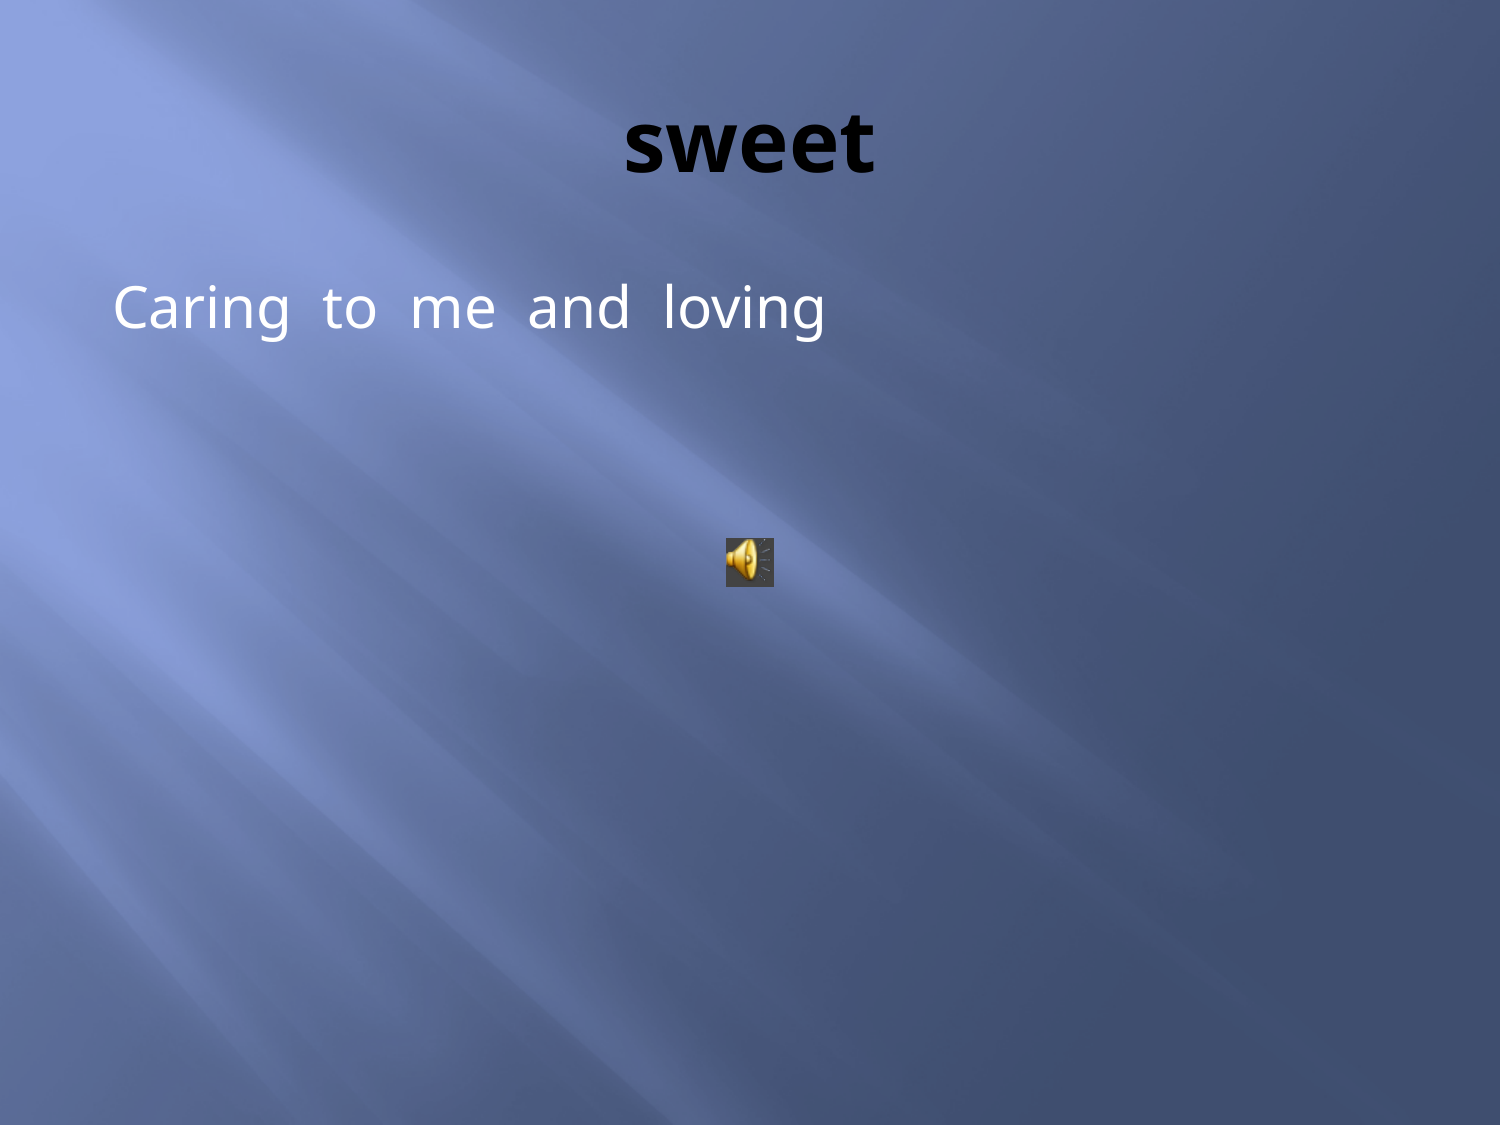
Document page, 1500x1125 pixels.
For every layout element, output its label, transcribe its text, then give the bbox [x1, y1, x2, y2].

title sweet [75, 45, 1425, 233]
list Caring to me and loving [75, 262, 1425, 1035]
picture [724, 537, 776, 588]
